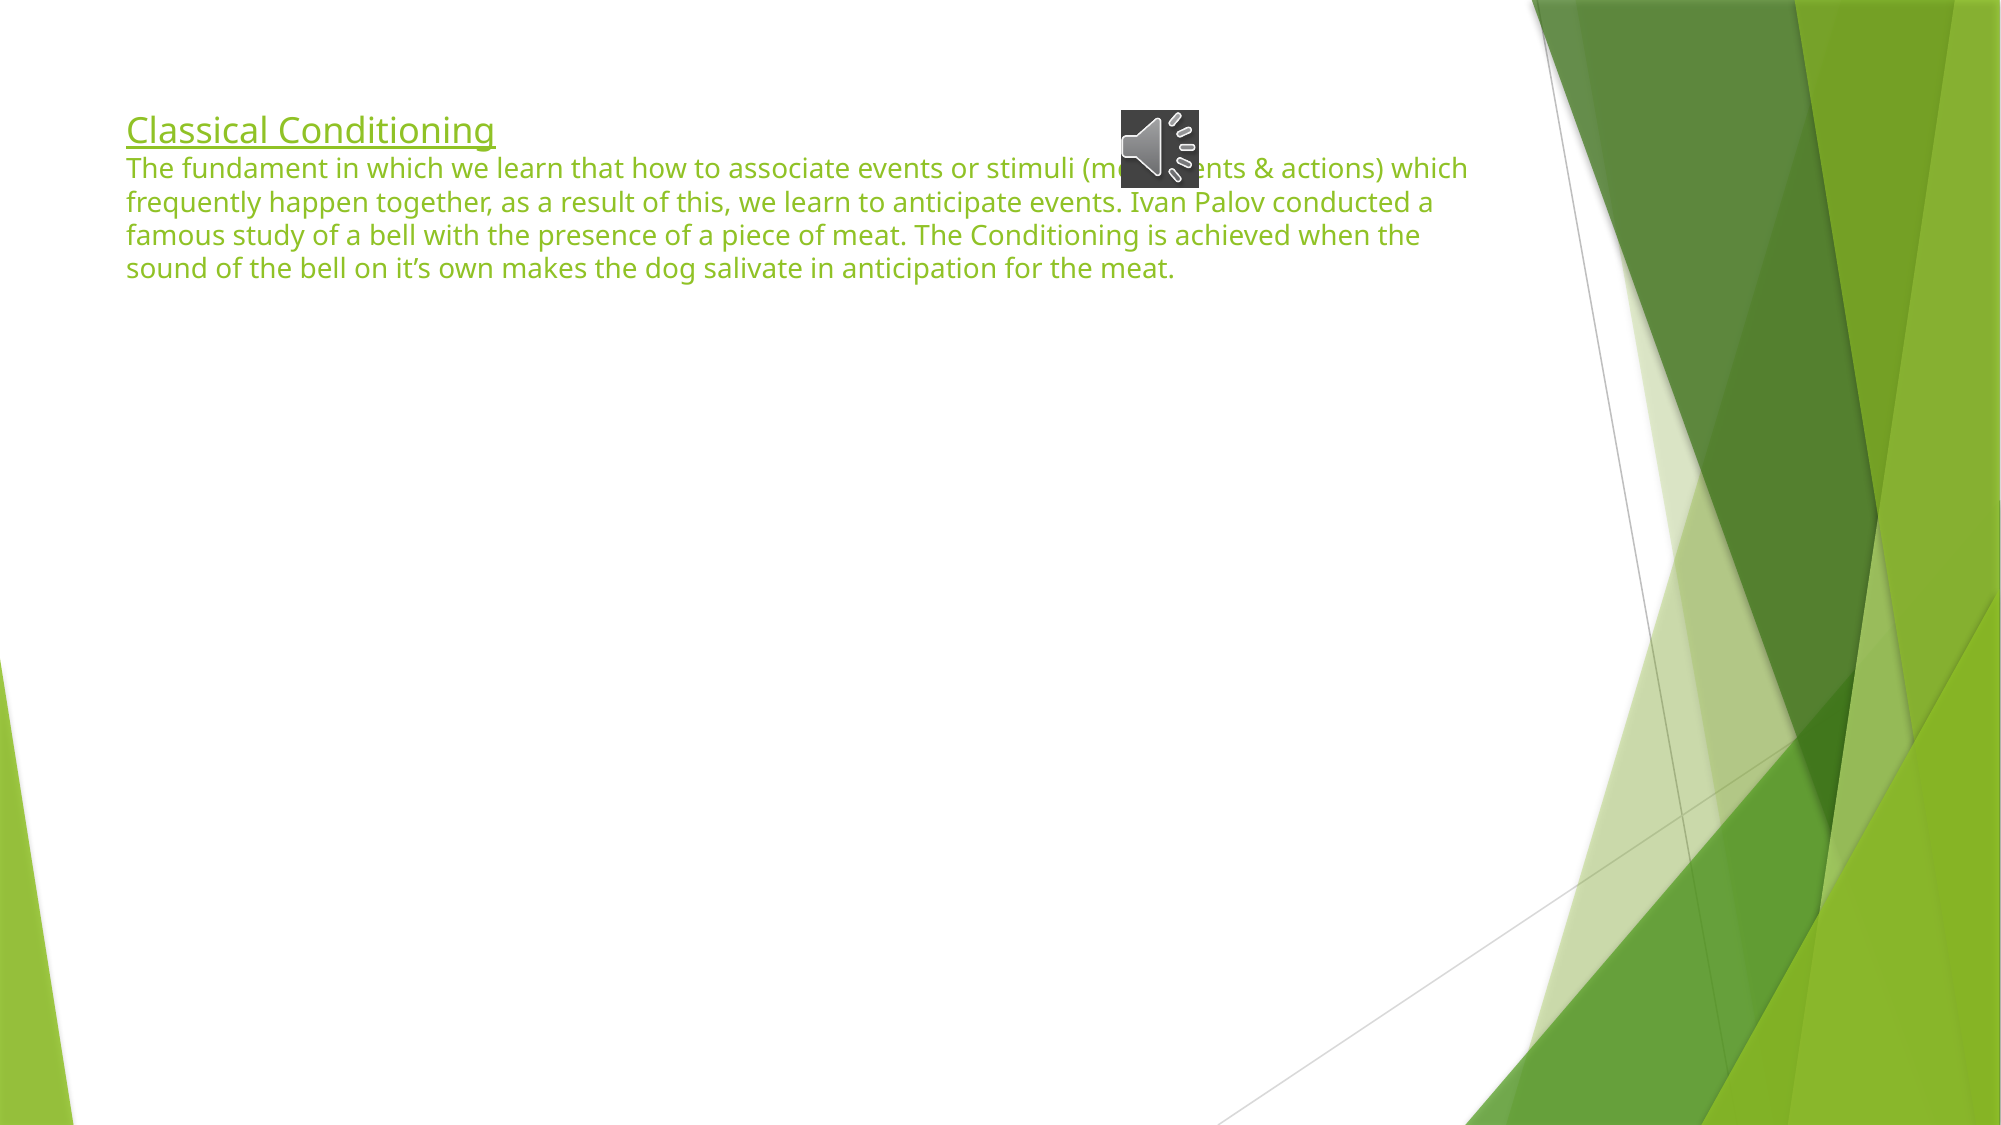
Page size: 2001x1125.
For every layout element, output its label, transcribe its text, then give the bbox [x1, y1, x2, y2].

picture [1119, 108, 1201, 190]
title Classical Conditioning The fundament in which we learn that how to associate events or stimuli (movements & actions) which frequently happen together, as a result of this, we learn to anticipate events. Ivan Palov conducted a famous study of a bell with the presence of a piece of meat. The Conditioning is achieved when the sound of the bell on it’s own makes the dog salivate in anticipation for the meat. [111, 99, 1522, 317]
